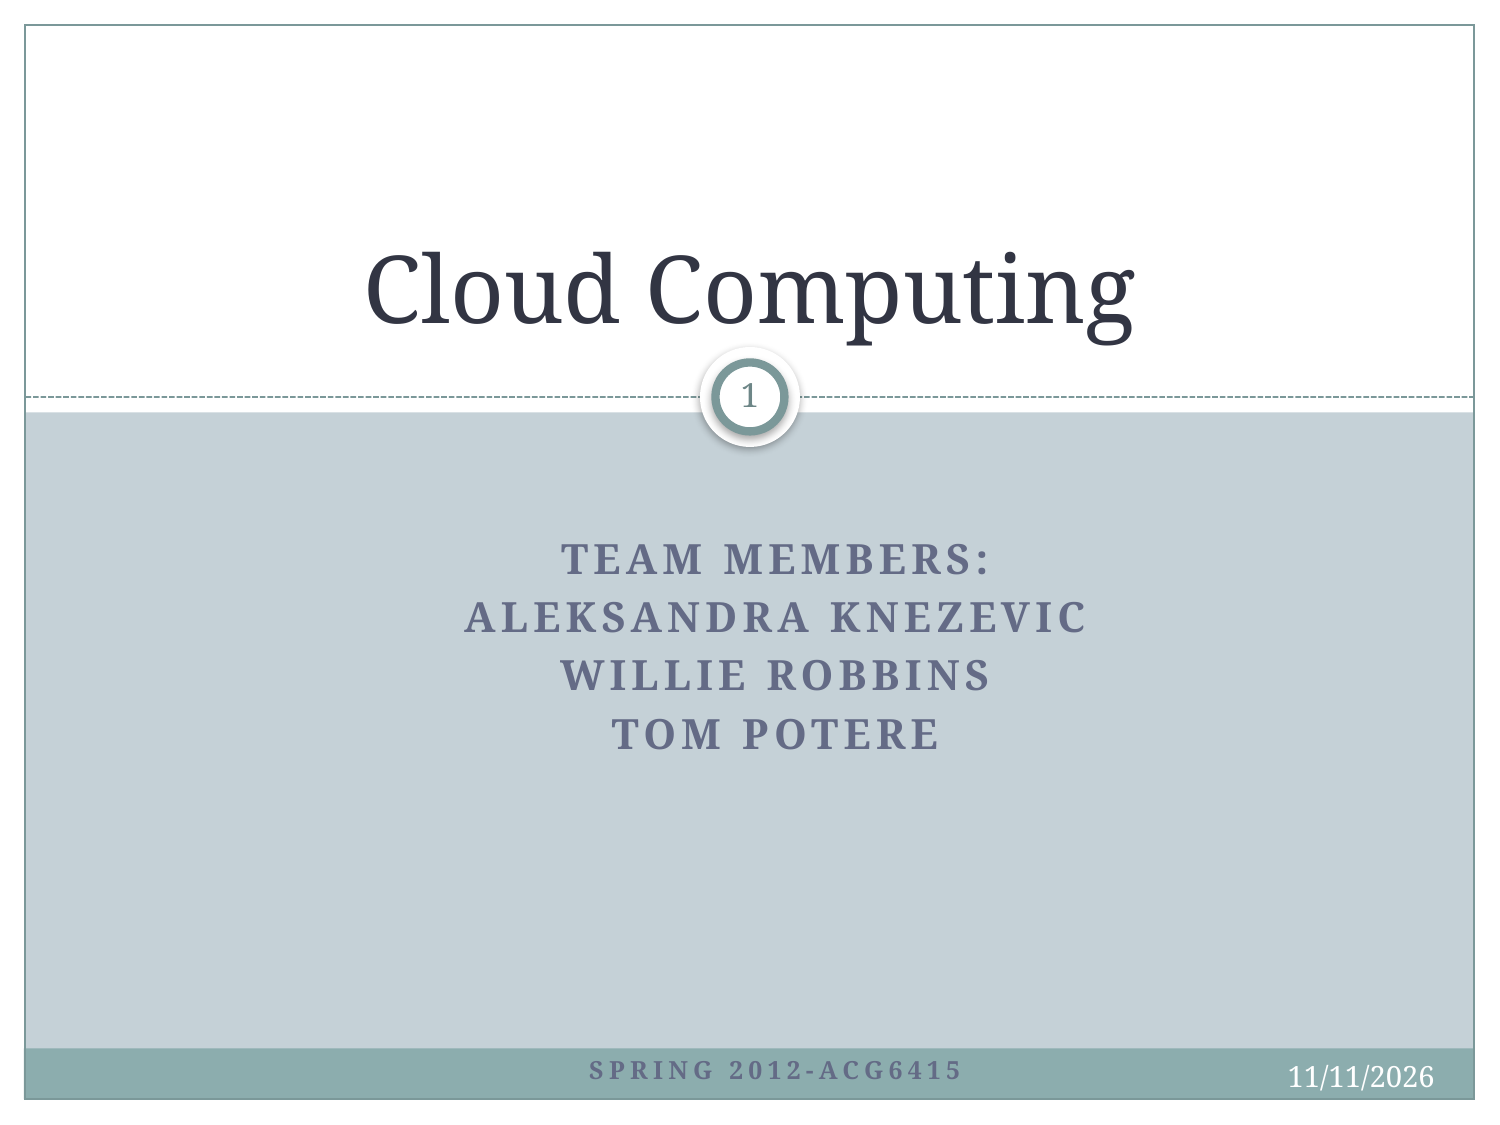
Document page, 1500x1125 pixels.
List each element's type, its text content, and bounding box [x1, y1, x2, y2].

title Cloud Computing [112, 62, 1388, 350]
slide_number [950, 1050, 1450, 1111]
slide_number 1 [712, 360, 788, 434]
subtitle Team Members: Aleksandra Knezevic Willie Robbins Tom Potere Spring 2012-ACG6415 [249, 525, 1300, 938]
